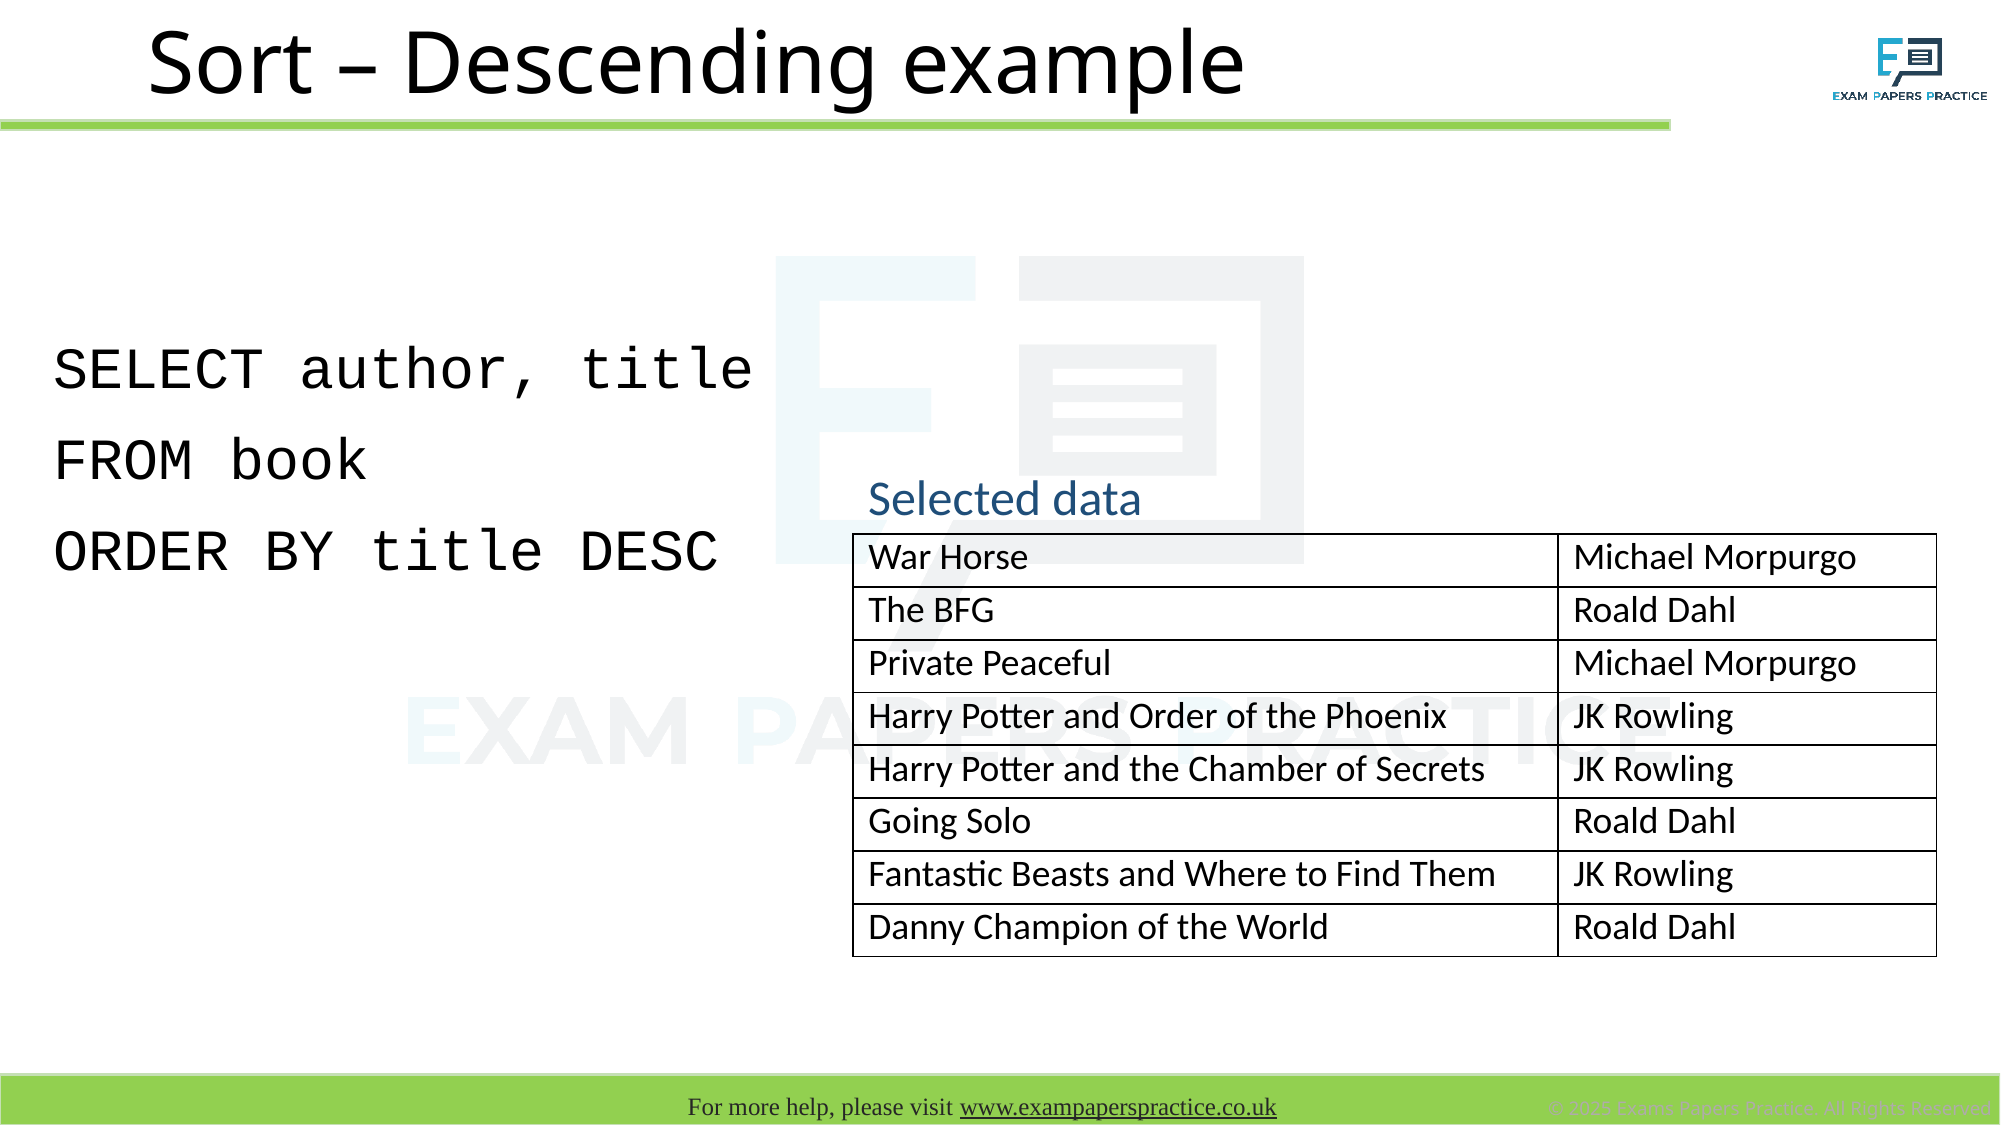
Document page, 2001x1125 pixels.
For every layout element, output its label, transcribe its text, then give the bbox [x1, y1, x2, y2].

table_cell Michael Morpurgo [1559, 641, 1936, 692]
table_cell JK Rowling [1559, 852, 1936, 903]
table_cell Private Peaceful [854, 641, 1557, 692]
table_cell Roald Dahl [1559, 799, 1936, 850]
table_cell JK Rowling [1559, 693, 1936, 744]
table_header Michael Morpurgo [1559, 535, 1936, 586]
table_header War Horse [854, 535, 1557, 586]
table_cell Harry Potter and Order of the Phoenix [854, 693, 1557, 744]
table_cell Harry Potter and the Chamber of Secrets [854, 746, 1557, 797]
table_cell Going Solo [854, 799, 1557, 850]
text_box Selected data [853, 458, 1855, 534]
table_cell The BFG [854, 588, 1557, 639]
title Sort – Descending example [132, 11, 1858, 121]
table_cell Fantastic Beasts and Where to Find Them [854, 852, 1557, 903]
table_cell Danny Champion of the World [854, 905, 1557, 956]
table_cell Roald Dahl [1559, 905, 1936, 956]
list SELECT author, title FROM book ORDER BY title DESC [39, 322, 1329, 640]
table_cell JK Rowling [1559, 746, 1936, 797]
table_cell Roald Dahl [1559, 588, 1936, 639]
